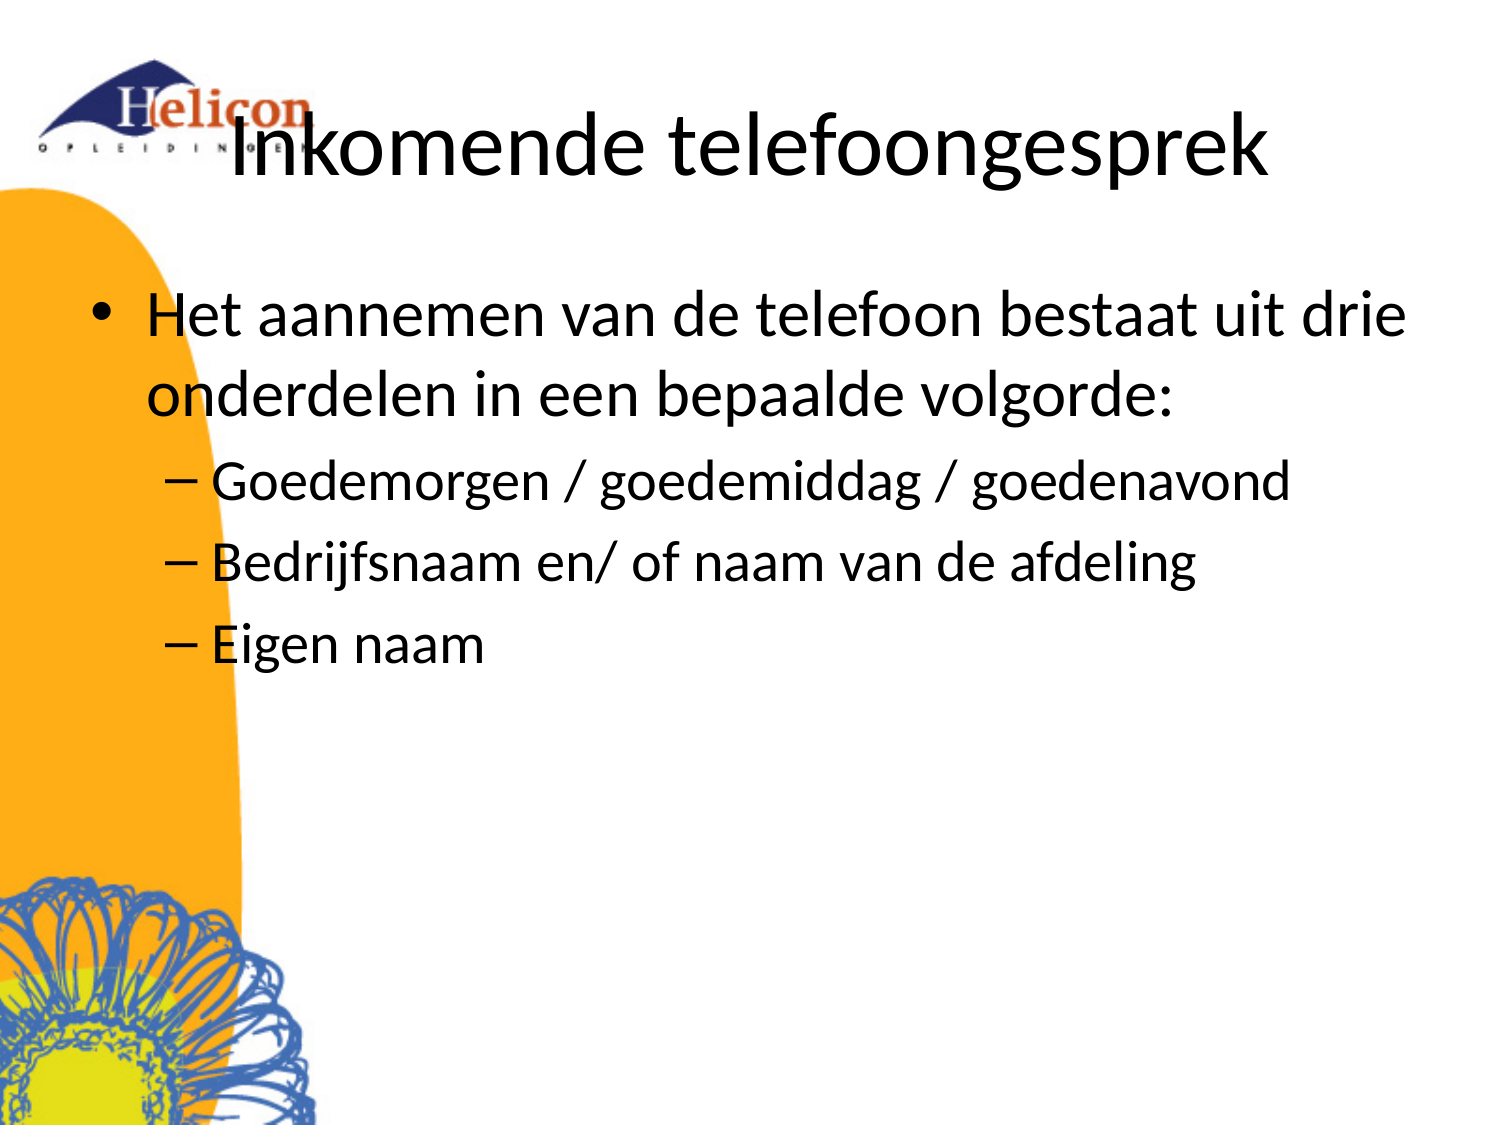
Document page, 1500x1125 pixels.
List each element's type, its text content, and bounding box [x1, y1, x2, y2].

picture [0, 0, 1500, 1125]
list Het aannemen van de telefoon bestaat uit drie onderdelen in een bepaalde volgorde: Goedemorgen / goedemiddag / goedenavond Bedrijfsnaam en/ of naam van de afdeling Eigen naam [75, 262, 1425, 1005]
title Inkomende telefoongesprek [75, 45, 1425, 233]
